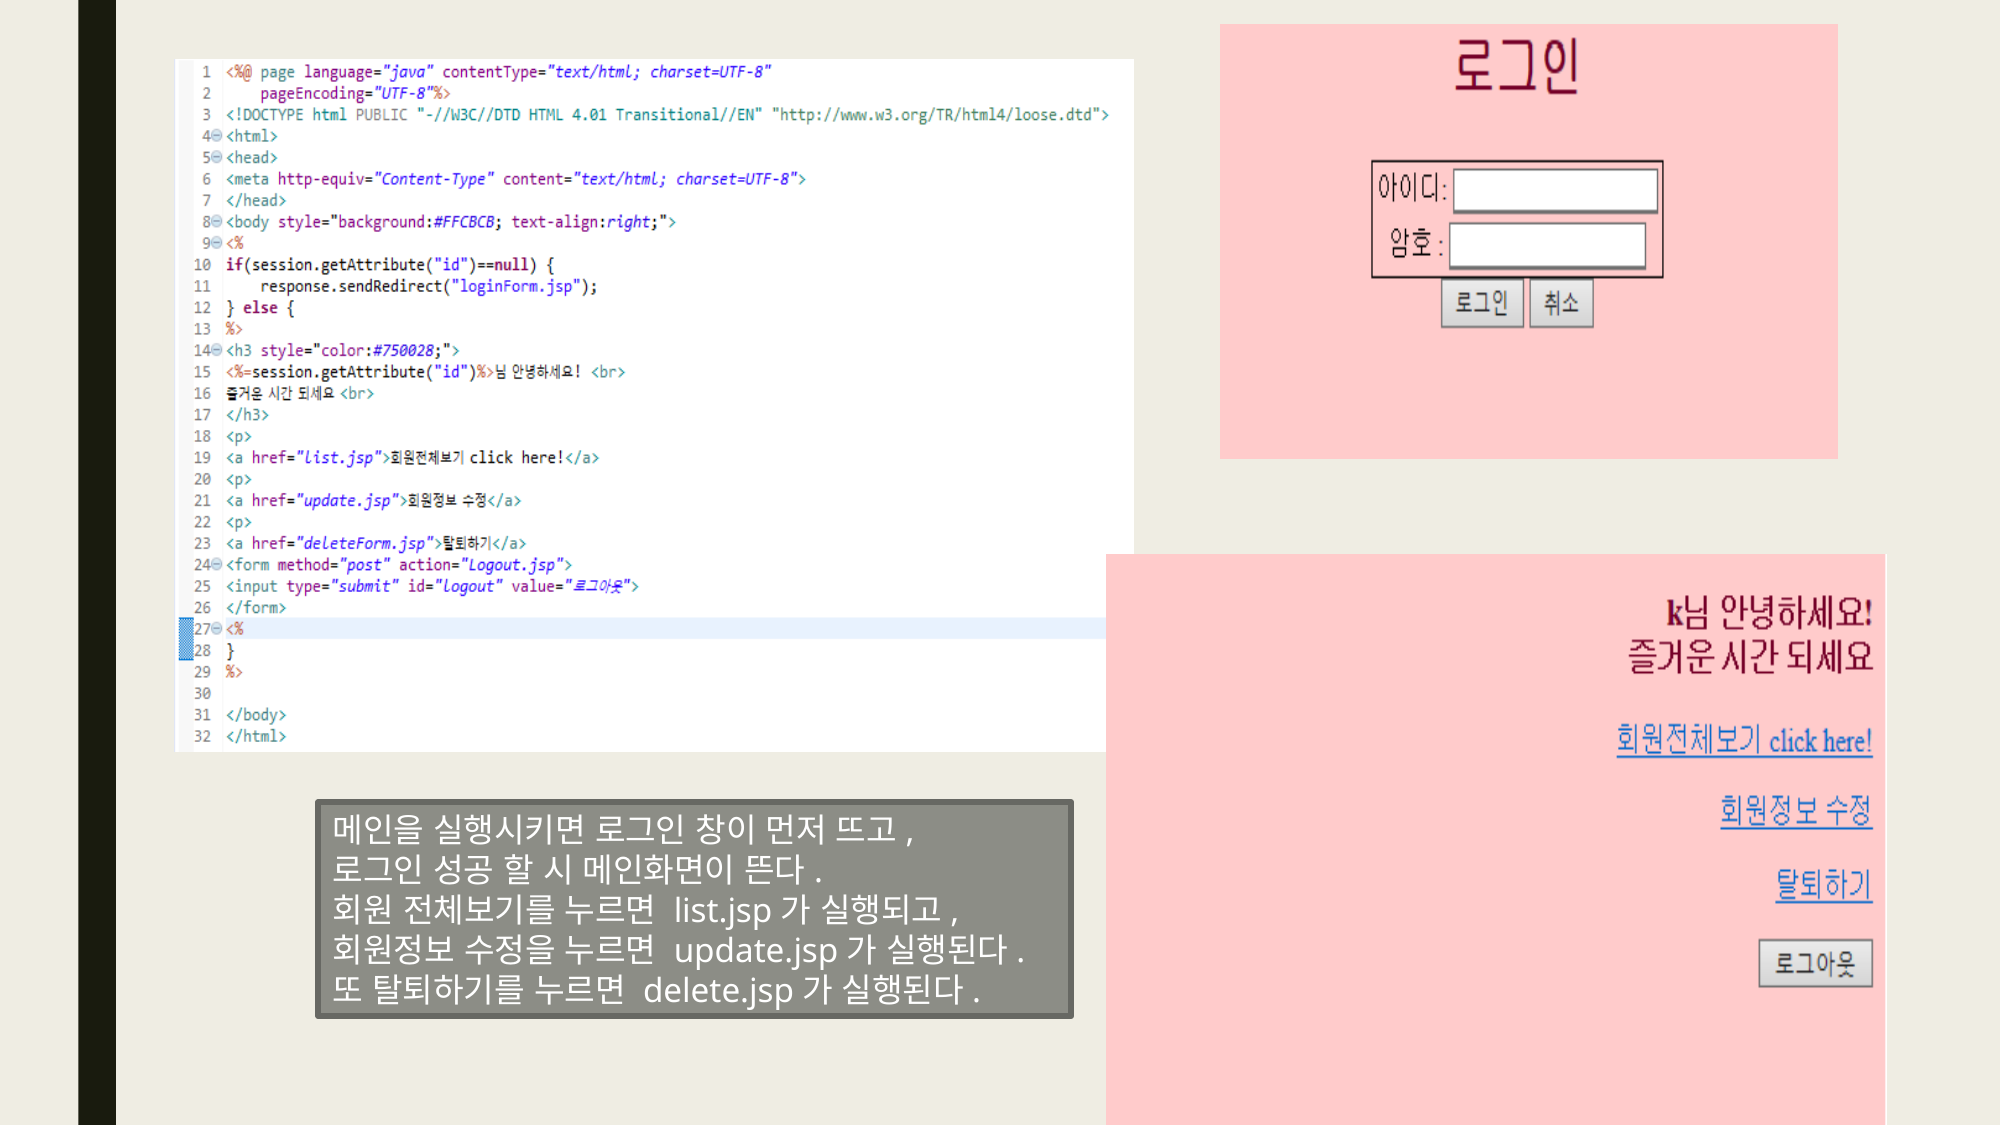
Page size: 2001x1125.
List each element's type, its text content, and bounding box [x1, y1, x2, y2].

picture [174, 59, 1887, 1125]
picture [1220, 24, 1838, 459]
text_box 메인을 실행시키면 로그인 창이 먼저 뜨고, 로그인 성공 할 시 메인화면이 뜬다. 회원 전체보기를 누르면 list.jsp가 실행되고, 회원정보 수정을 누르면 update.jsp가 실행된다. 또 탈퇴하기를 누르면 delete.jsp가 실행된다. [315, 799, 1074, 1019]
